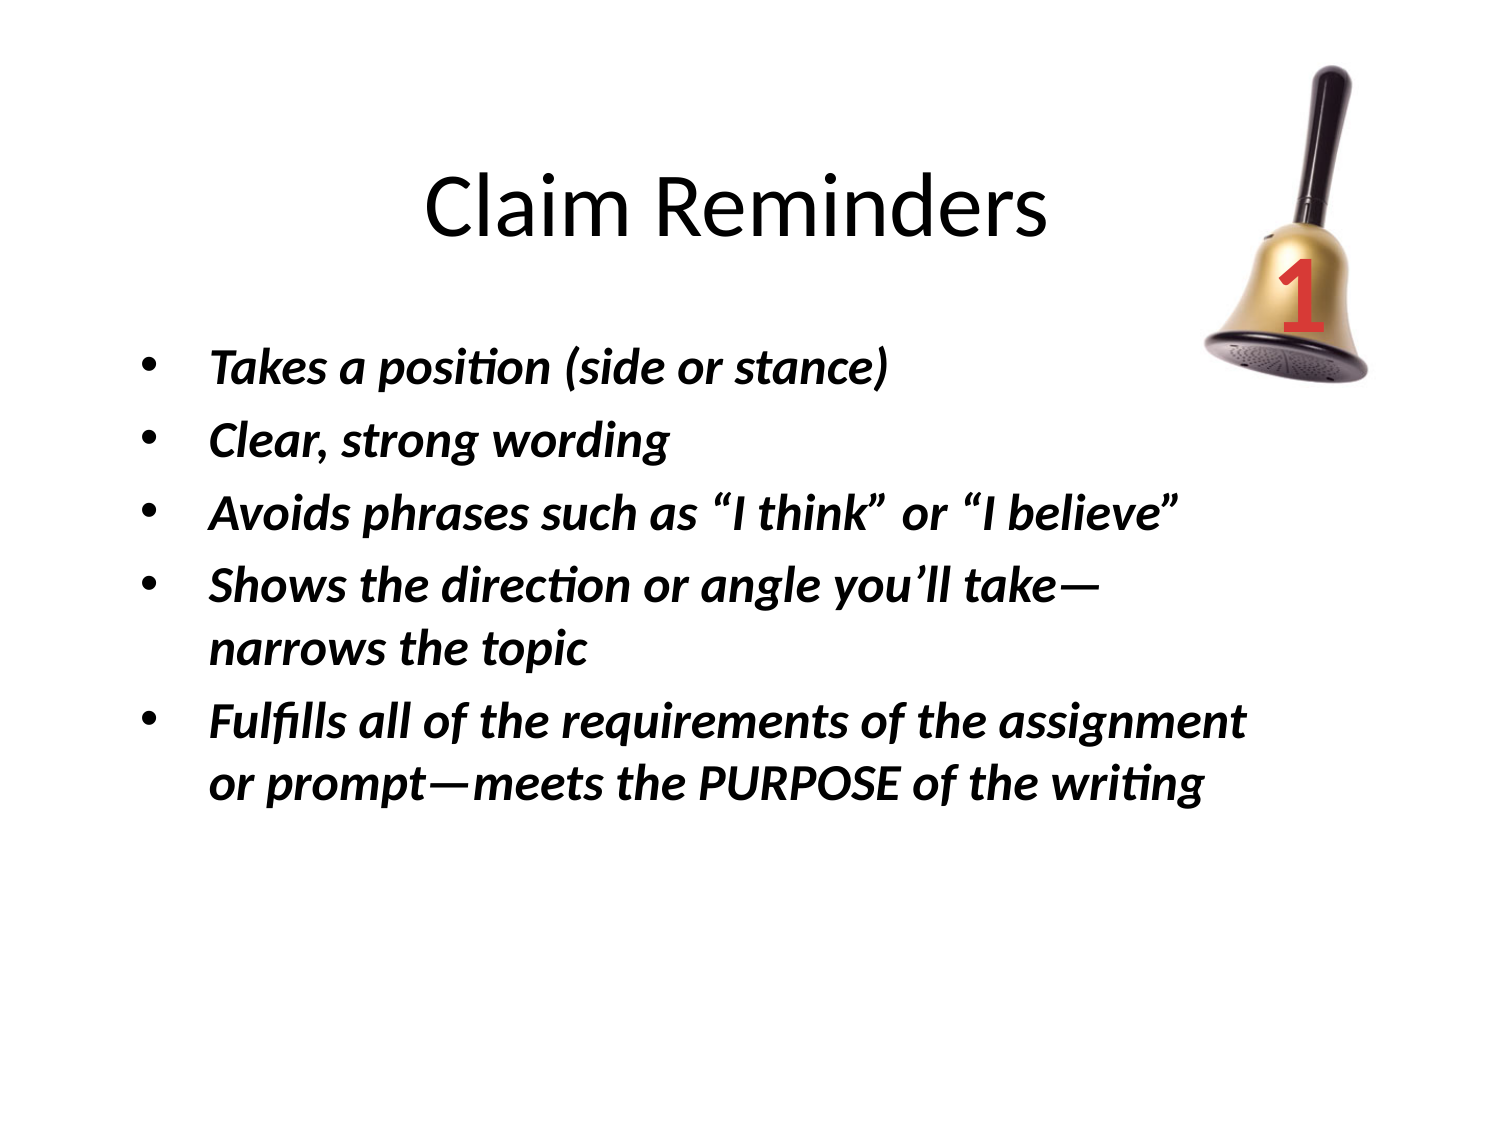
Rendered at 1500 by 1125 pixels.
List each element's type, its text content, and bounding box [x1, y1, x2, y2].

title Claim Reminders [99, 62, 1122, 338]
picture [1124, 62, 1454, 391]
subtitle Takes a position (side or stance) Clear, strong wording Avoids phrases such as “I think” or “I believe” Shows the direction or angle you’ll take—narrows the topic Fulfills all of the requirements of the assignment or prompt—meets the PURPOSE of the writing [125, 324, 1280, 900]
